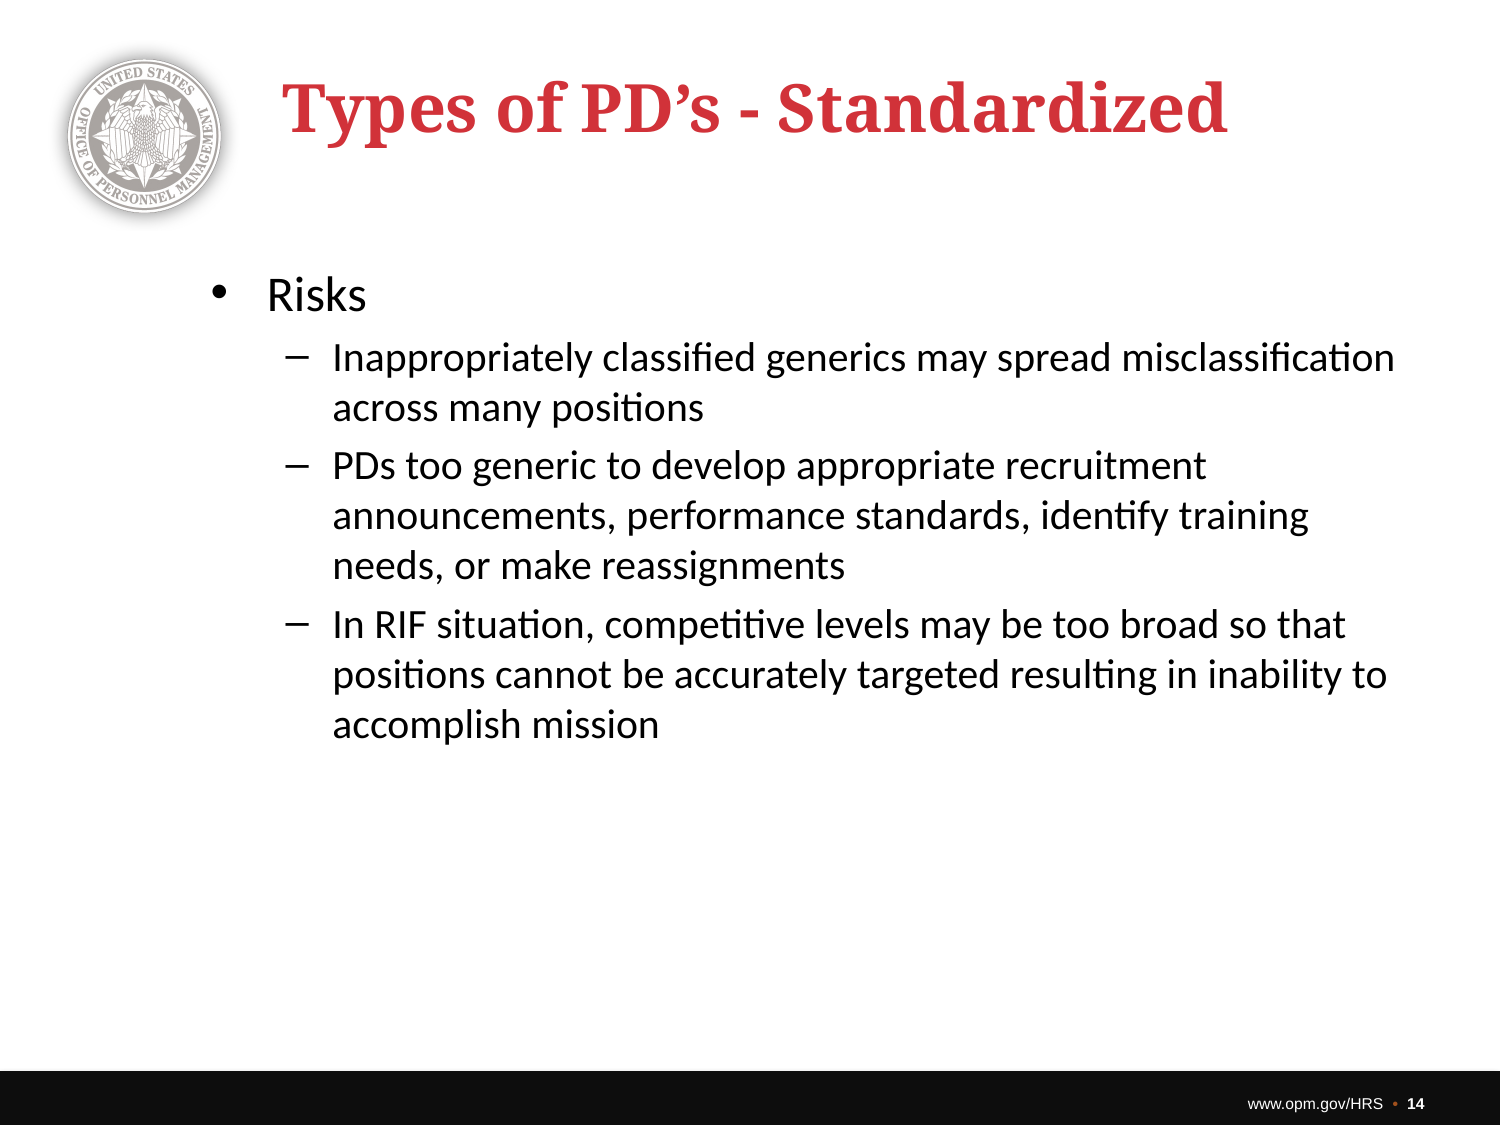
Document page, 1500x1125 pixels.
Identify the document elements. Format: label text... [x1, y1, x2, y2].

picture [41, 36, 241, 231]
list Risks Inappropriately classified generics may spread misclassification across many positions PDs too generic to develop appropriate recruitment announcements, performance standards, identify training needs, or make reassignments In RIF situation, competitive levels may be too broad so that positions cannot be accurately targeted resulting in inability to accomplish mission [195, 253, 1425, 1051]
title Types of PD’s - Standardized [267, 45, 1425, 167]
